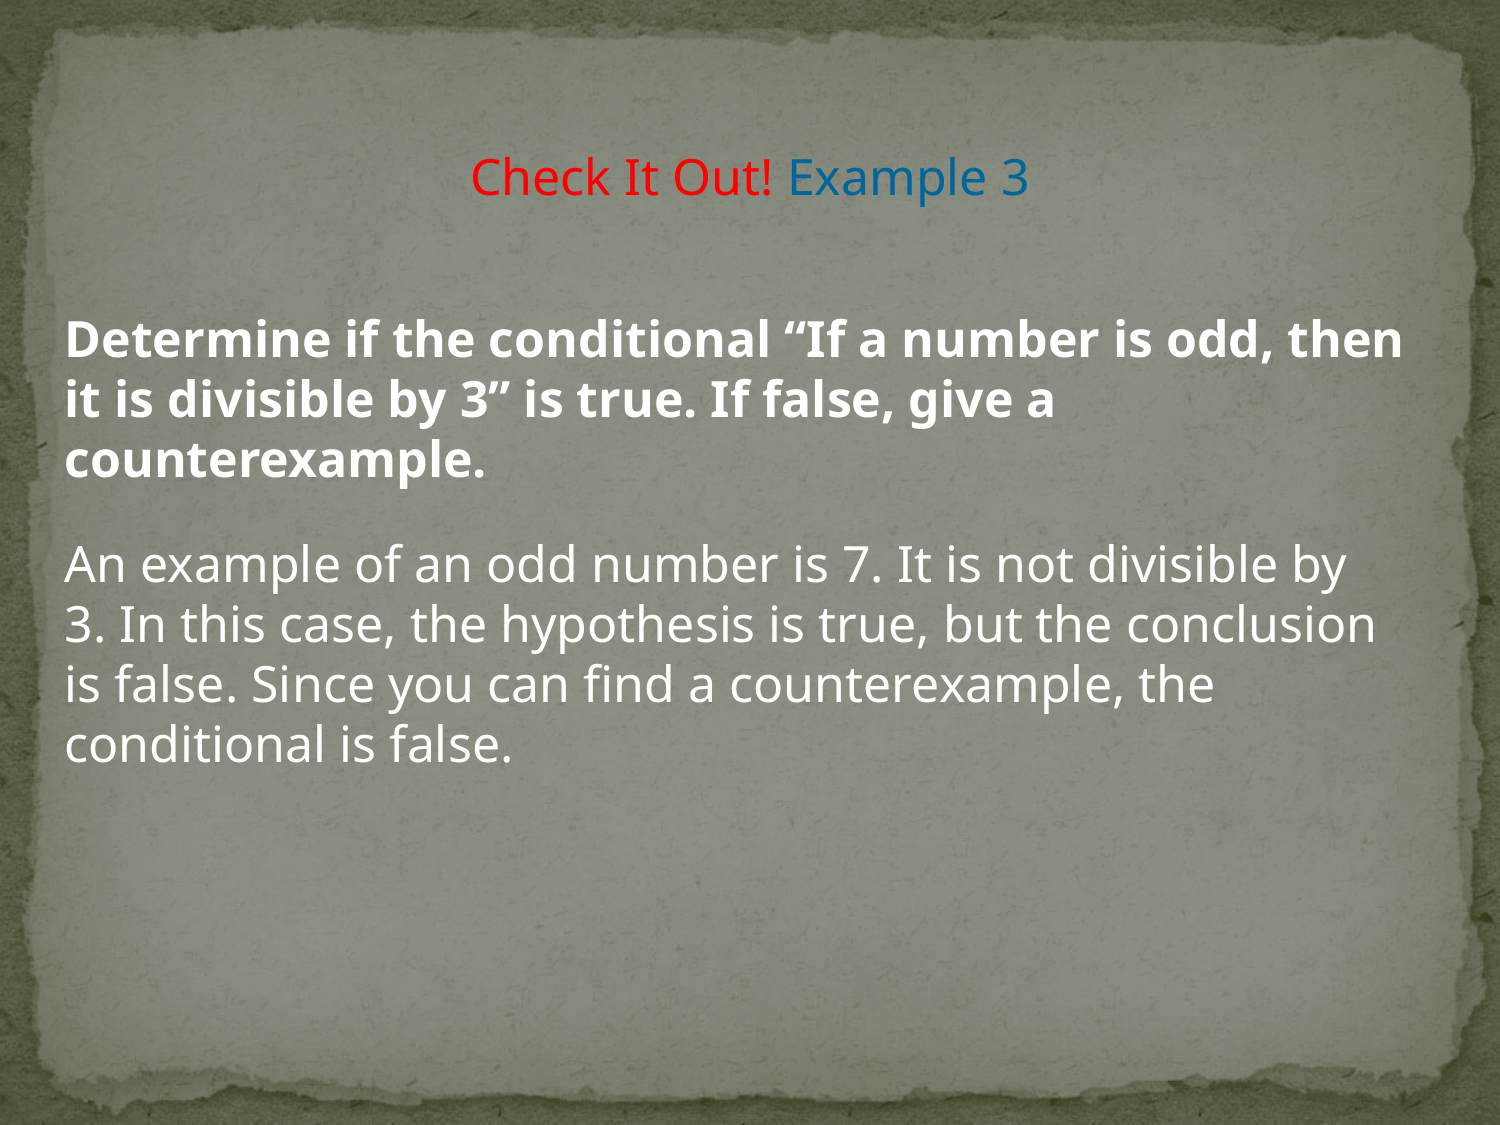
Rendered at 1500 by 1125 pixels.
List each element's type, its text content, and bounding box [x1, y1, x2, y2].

text_box Check It Out! Example 3 [0, 137, 1500, 213]
text_box An example of an odd number is 7. It is not divisible by 3. In this case, the hypothesis is true, but the conclusion is false. Since you can find a counterexample, the conditional is false. [49, 525, 1400, 780]
text_box Determine if the conditional “If a number is odd, then it is divisible by 3” is true. If false, give a counterexample. [50, 299, 1438, 495]
